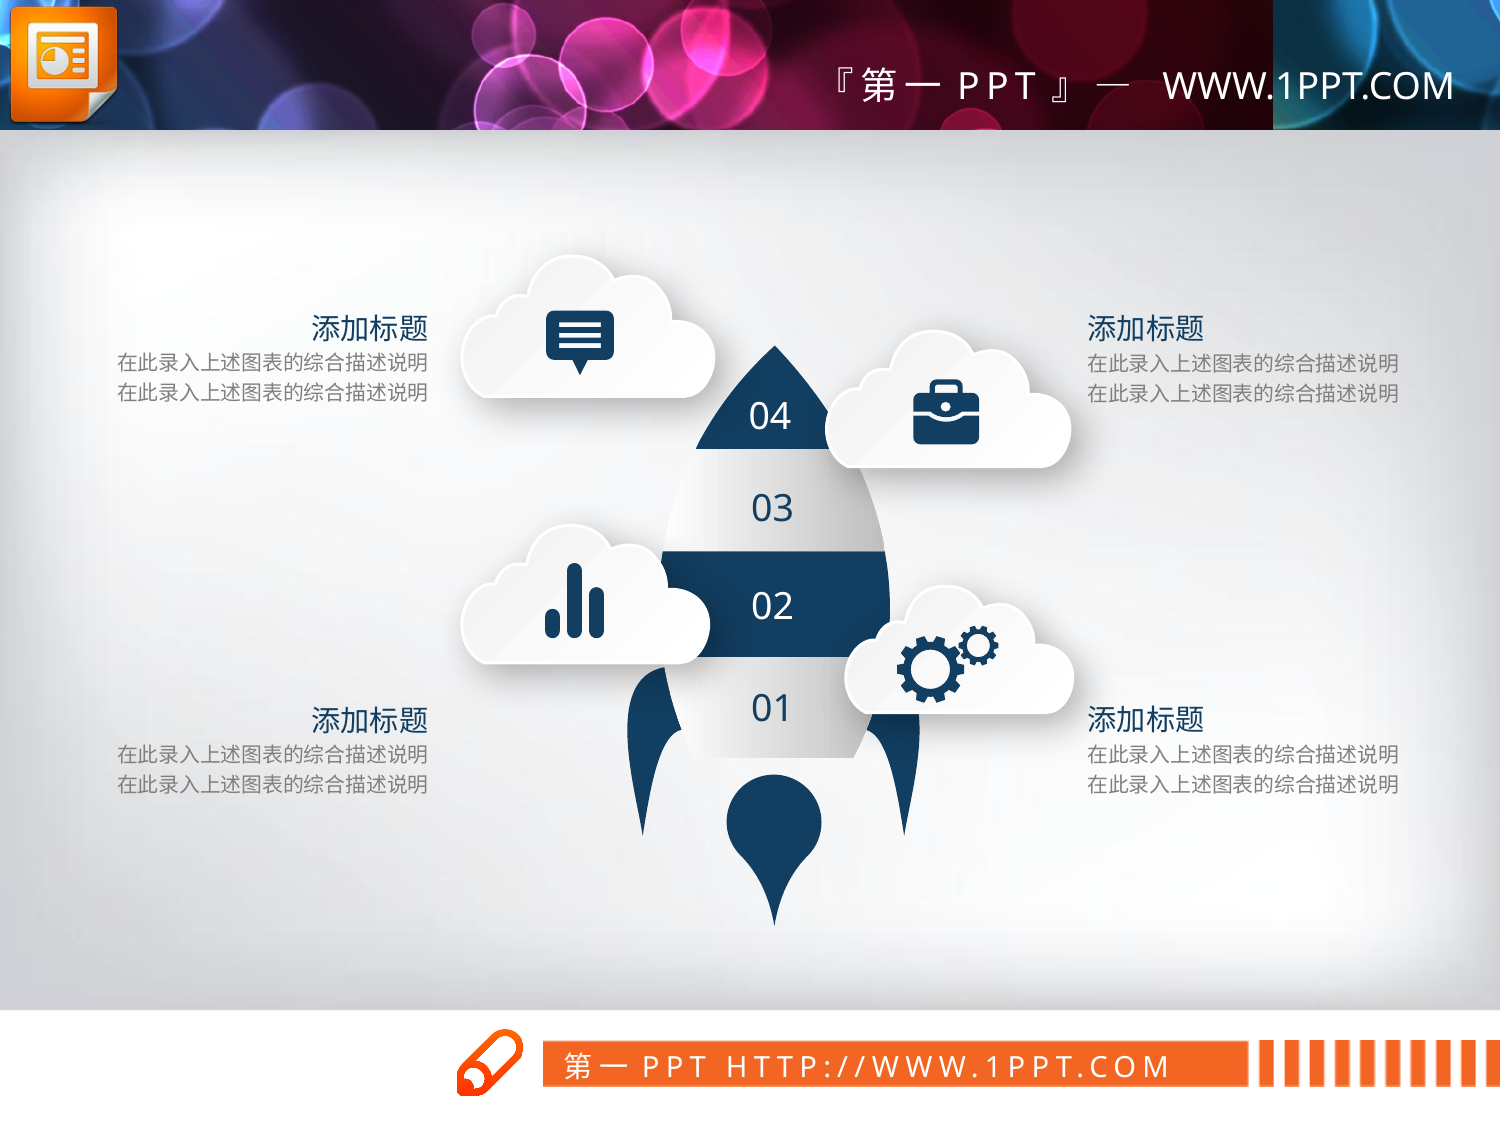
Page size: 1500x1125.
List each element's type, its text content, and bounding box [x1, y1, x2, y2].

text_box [627, 345, 920, 870]
text_box 添加标题 在此录入上述图表的综合描述说明在此录入上述图表的综合描述说明 [82, 295, 444, 413]
picture [543, 1040, 1500, 1087]
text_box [545, 310, 615, 376]
text_box 添加标题 在此录入上述图表的综合描述说明在此录入上述图表的综合描述说明 [100, 687, 444, 804]
text_box [461, 525, 622, 663]
text_box [461, 256, 711, 397]
picture [0, 0, 1500, 1012]
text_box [896, 625, 999, 703]
text_box [925, 586, 1073, 713]
text_box 添加标题 在此录入上述图表的综合描述说明在此录入上述图表的综合描述说明 [1072, 687, 1424, 804]
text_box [913, 378, 980, 445]
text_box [544, 562, 605, 639]
text_box [903, 331, 1070, 467]
text_box 添加标题 在此录入上述图表的综合描述说明在此录入上述图表的综合描述说明 [1072, 296, 1424, 413]
